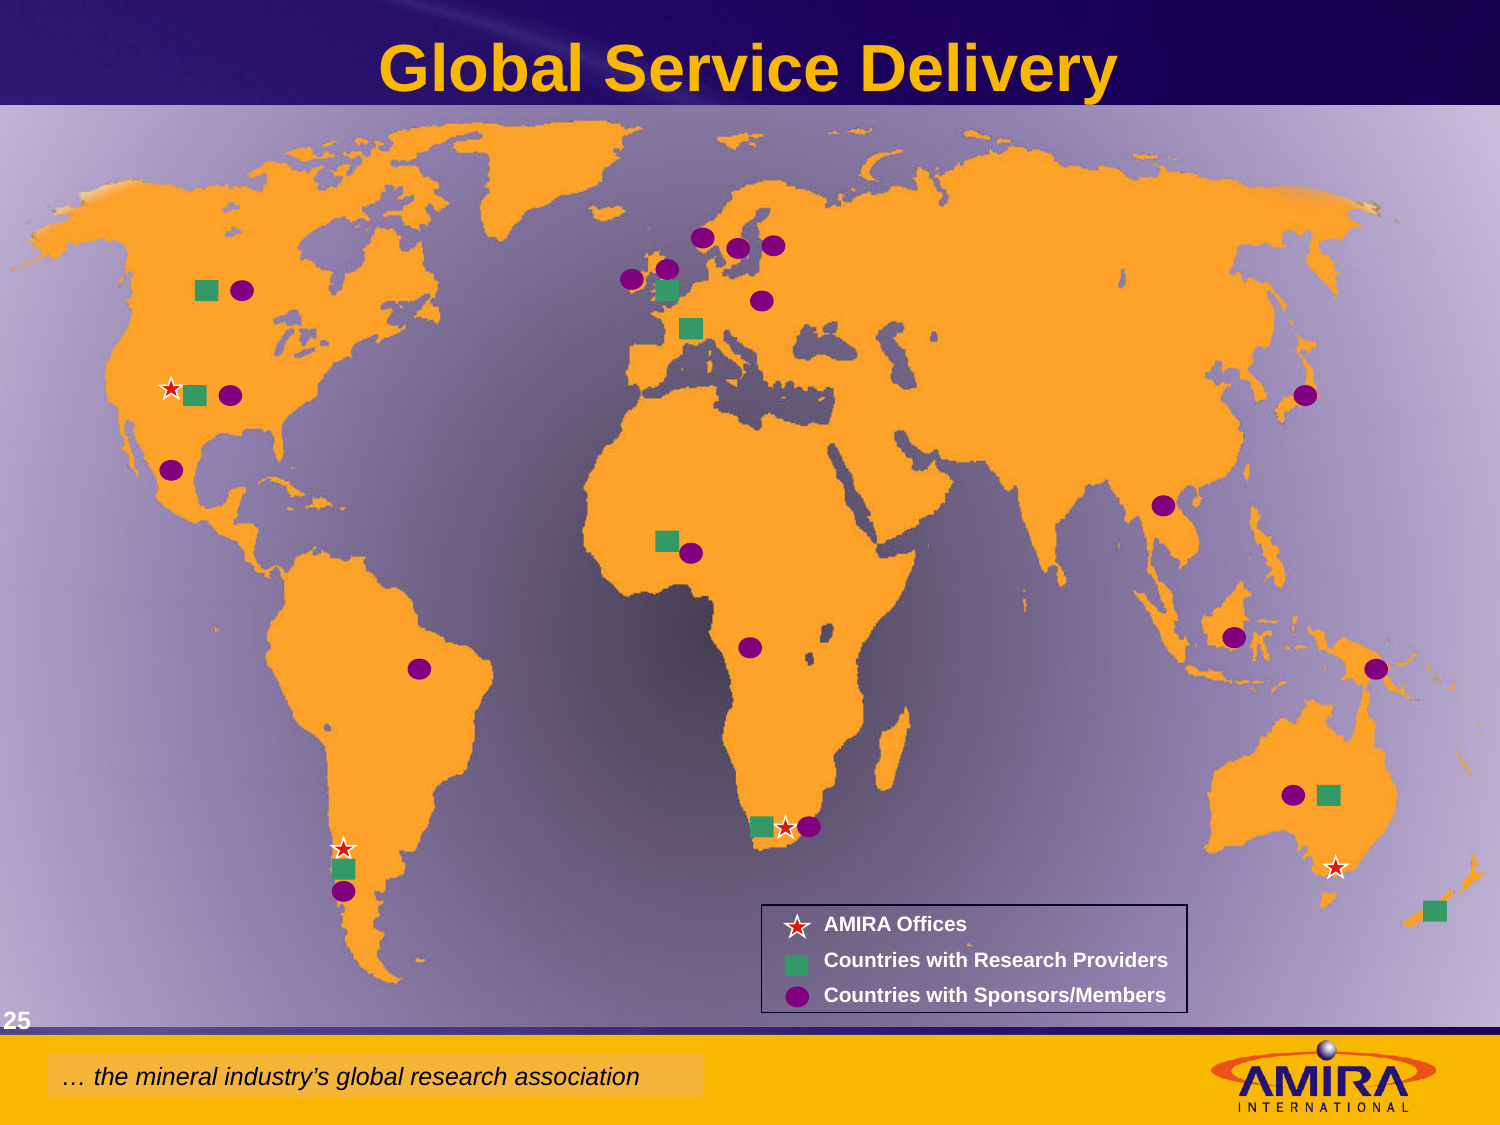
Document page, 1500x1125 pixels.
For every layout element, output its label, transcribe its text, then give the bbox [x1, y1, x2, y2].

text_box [761, 904, 1188, 1019]
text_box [0, 105, 1500, 1027]
picture [59, 1027, 1500, 1034]
text_box 25 [0, 1033, 59, 1043]
picture [1211, 1040, 1436, 1112]
title Global Service Delivery [316, 37, 1181, 103]
picture [0, 0, 1500, 105]
